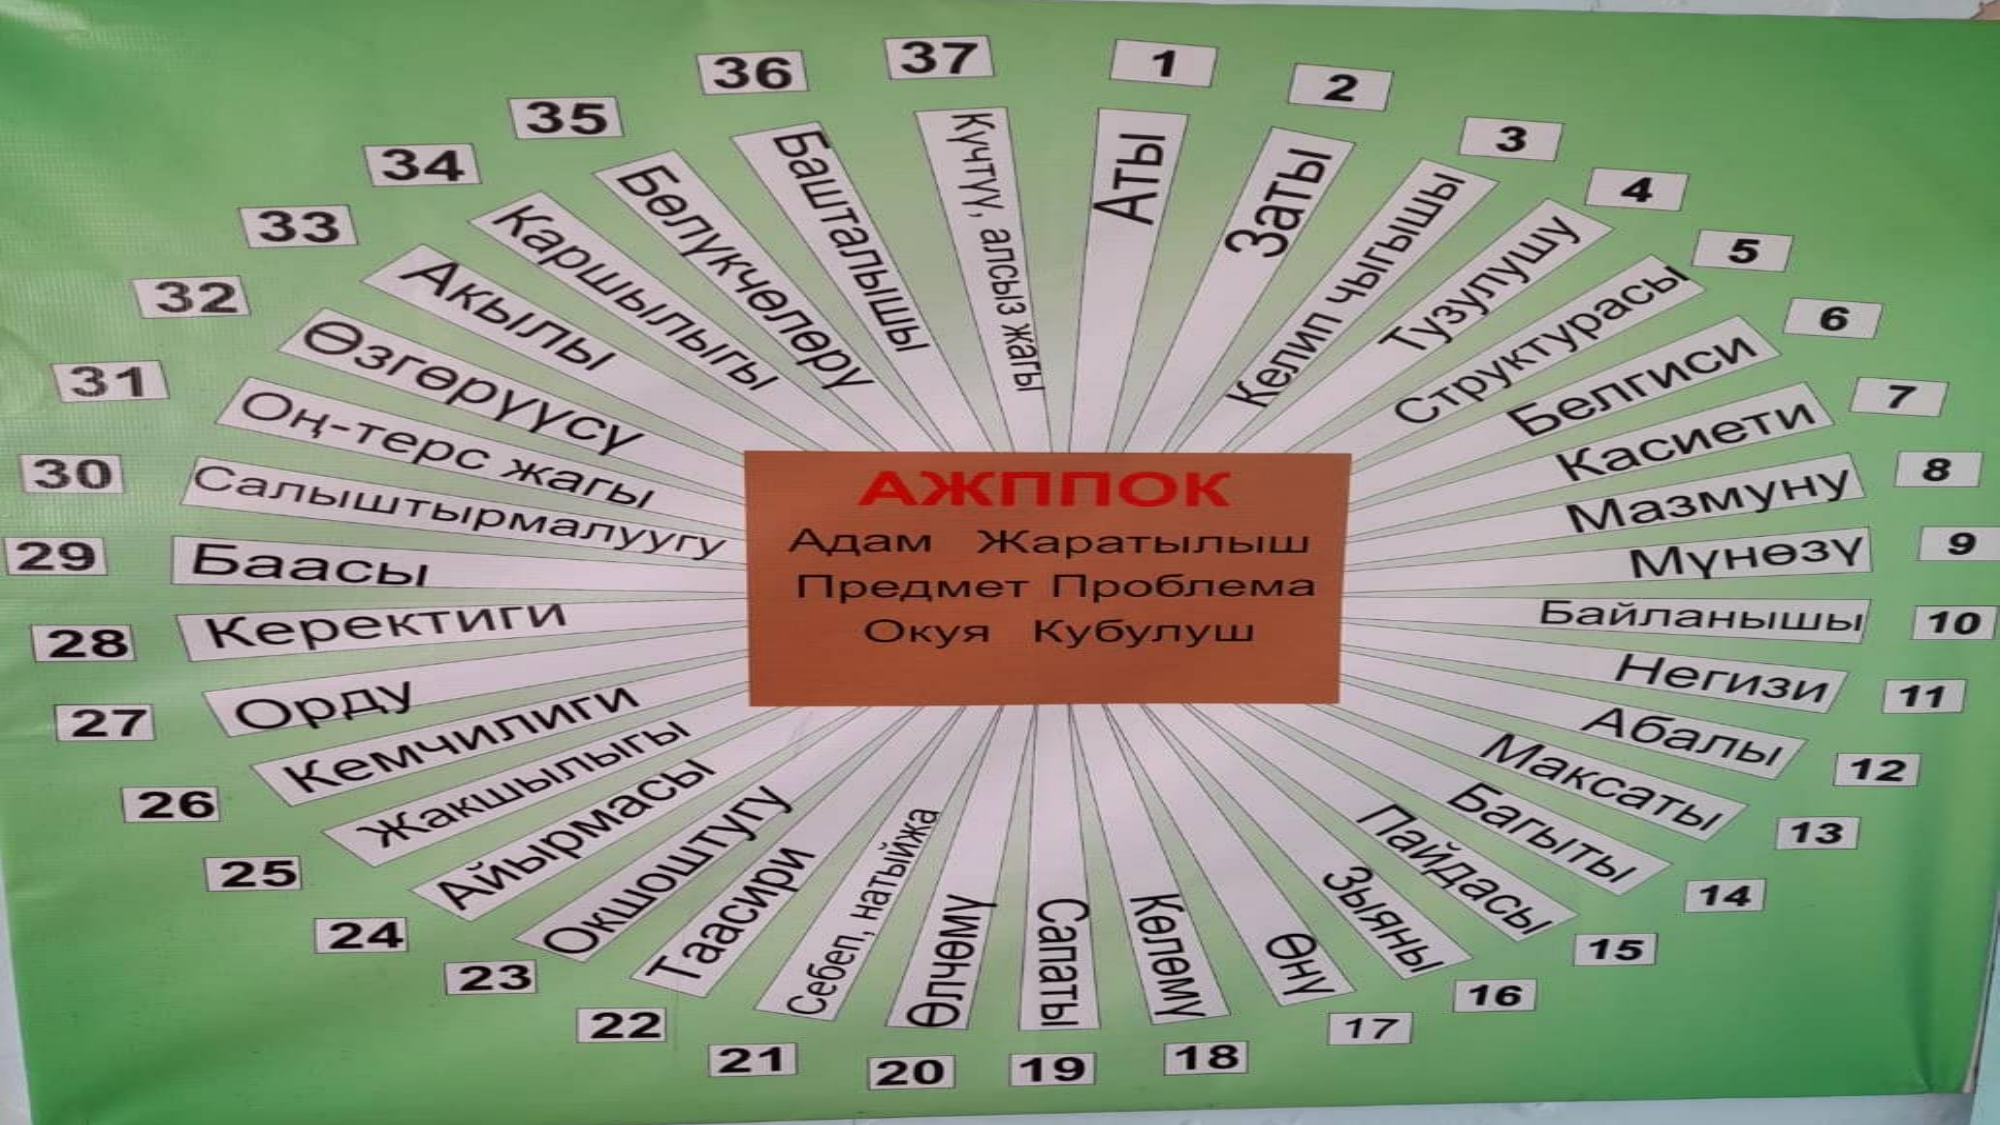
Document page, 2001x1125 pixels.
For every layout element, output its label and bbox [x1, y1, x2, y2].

list [0, 0, 2000, 1125]
